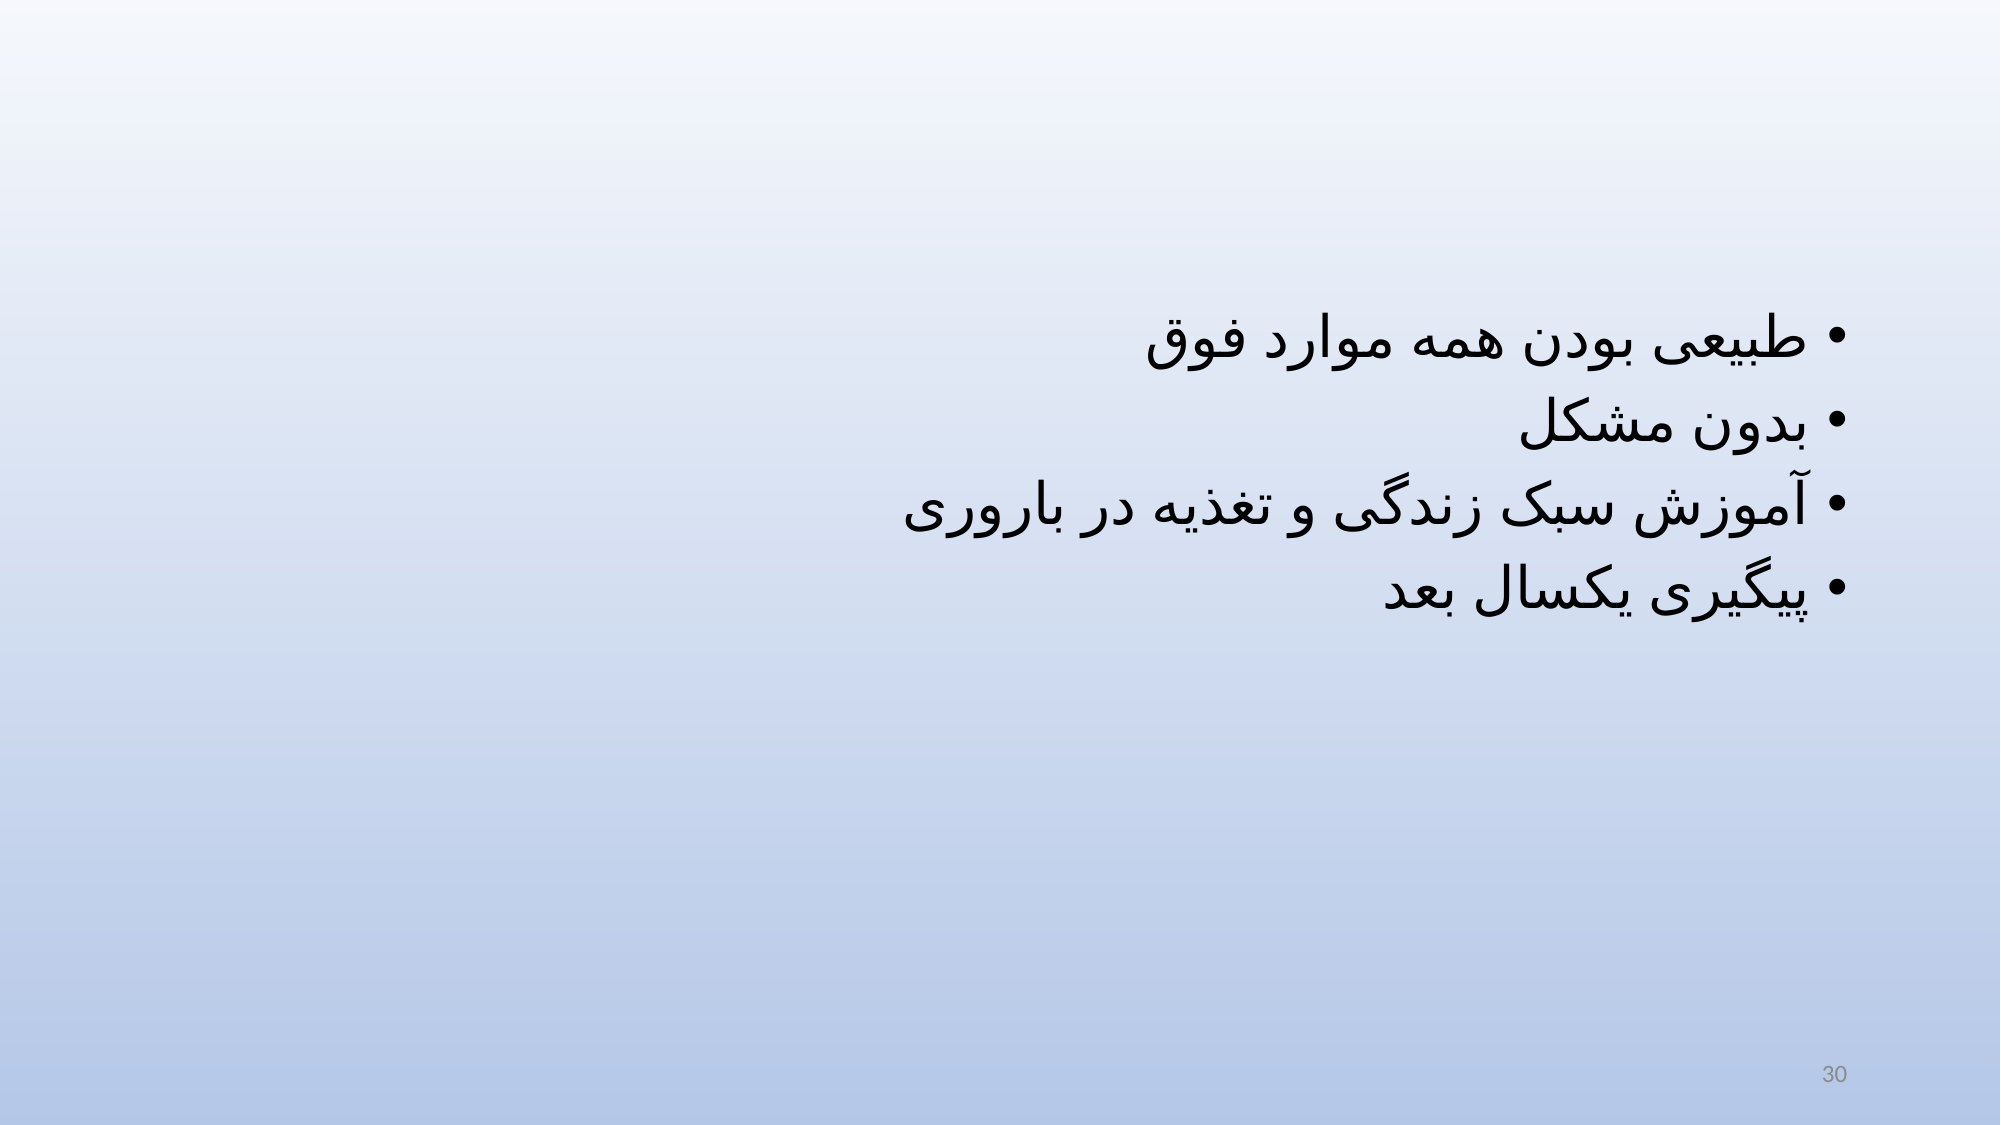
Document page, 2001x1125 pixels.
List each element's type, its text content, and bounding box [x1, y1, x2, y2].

list طبیعی بودن همه موارد فوق بدون مشکل آموزش سبک زندگی و تغذیه در باروری پیگیری یکسال بعد [137, 299, 1863, 1014]
slide_number 30 [1412, 1042, 1863, 1103]
